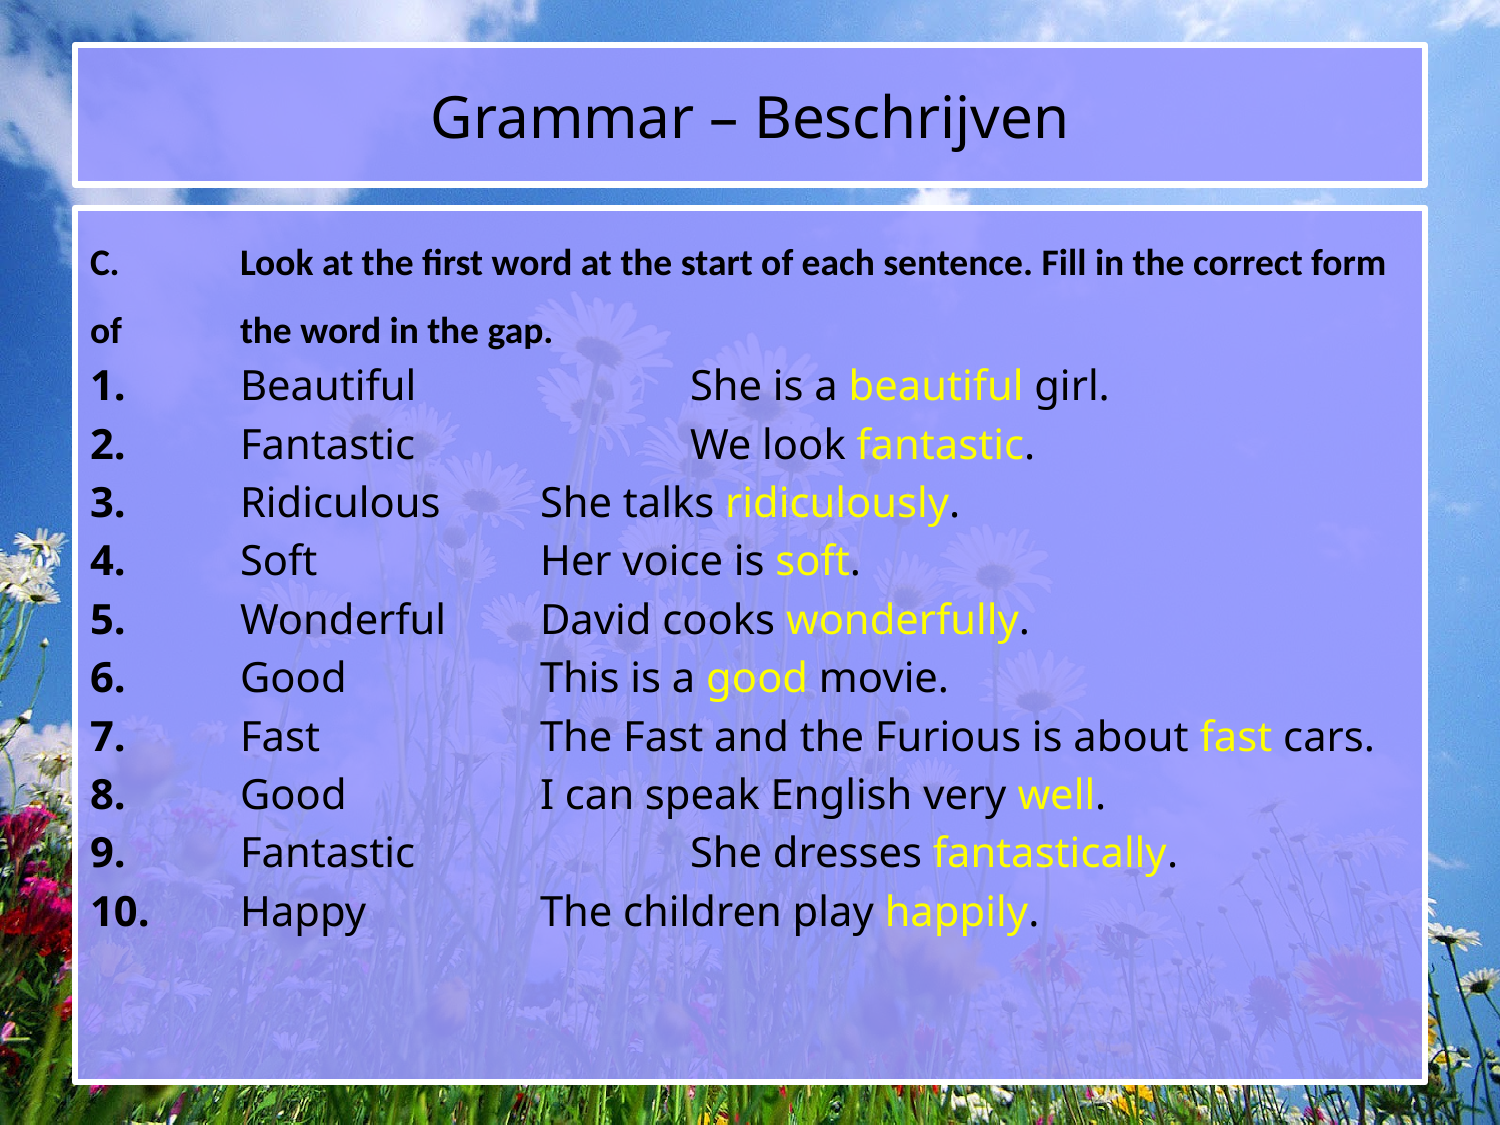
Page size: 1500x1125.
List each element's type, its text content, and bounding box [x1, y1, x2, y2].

list C. Look at the first word at the start of each sentence. Fill in the correct form of the word in the gap. 1. Beautiful She is a beautiful girl. 2. Fantastic We look fantastic. 3. Ridiculous She talks ridiculously. 4. Soft Her voice is soft. 5. Wonderful David cooks wonderfully. 6. Good This is a good movie. 7. Fast The Fast and the Furious is about fast cars. 8. Good I can speak English very well. 9. Fantastic She dresses fantastically. 10. Happy The children play happily. [72, 205, 1428, 1085]
title Grammar – Beschrijven [72, 42, 1428, 188]
picture [0, 0, 1500, 1125]
